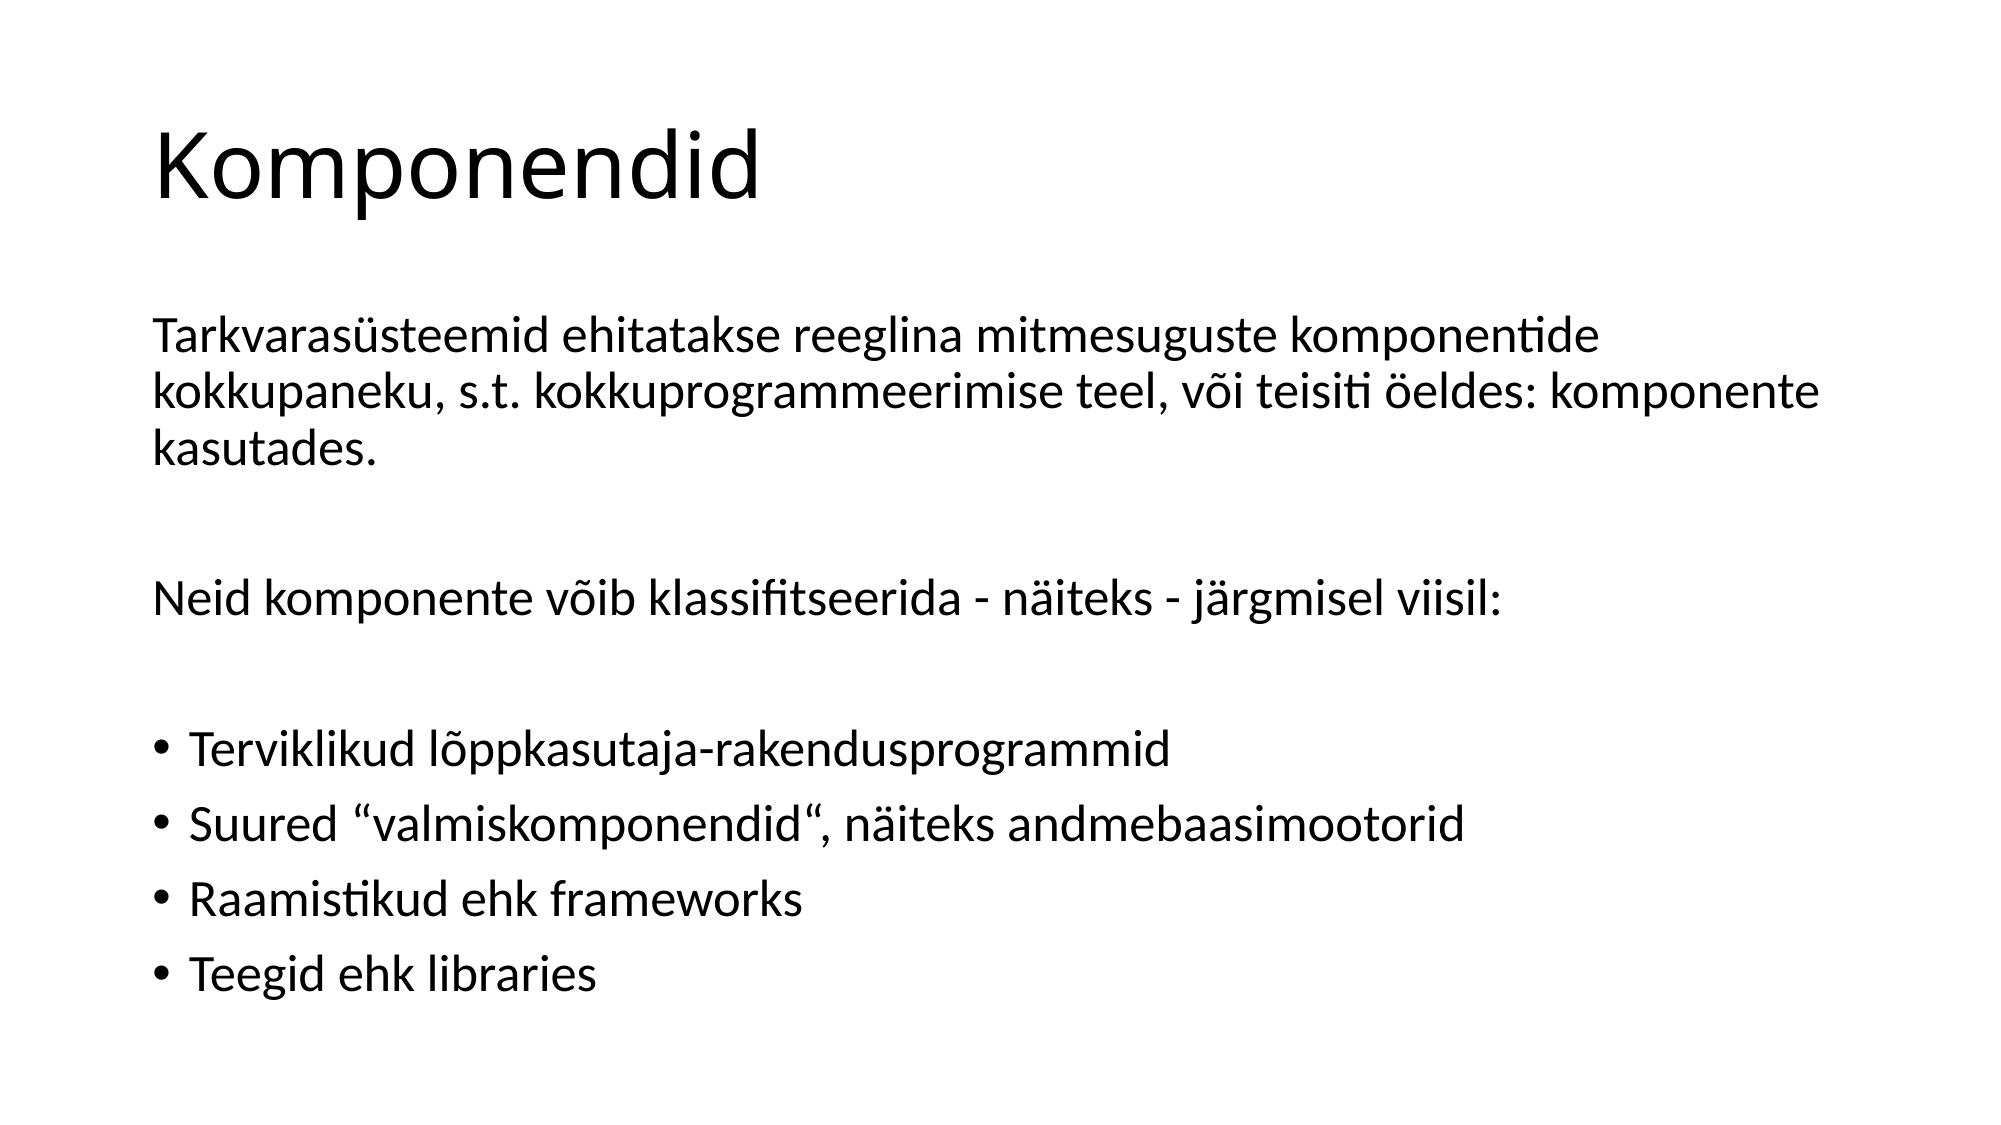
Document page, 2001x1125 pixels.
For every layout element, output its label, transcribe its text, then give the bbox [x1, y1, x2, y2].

title Komponendid [137, 59, 1863, 278]
list Tarkvarasüsteemid ehitatakse reeglina mitmesuguste komponentide kokkupaneku, s.t. kokkuprogrammeerimise teel, või teisiti öeldes: komponente kasutades. Neid komponente võib klassifitseerida - näiteks - järgmisel viisil: Terviklikud lõppkasutaja-rakendusprogrammid Suured “valmiskomponendid“, näiteks andmebaasimootorid Raamistikud ehk frameworks Teegid ehk libraries [137, 299, 1863, 1014]
